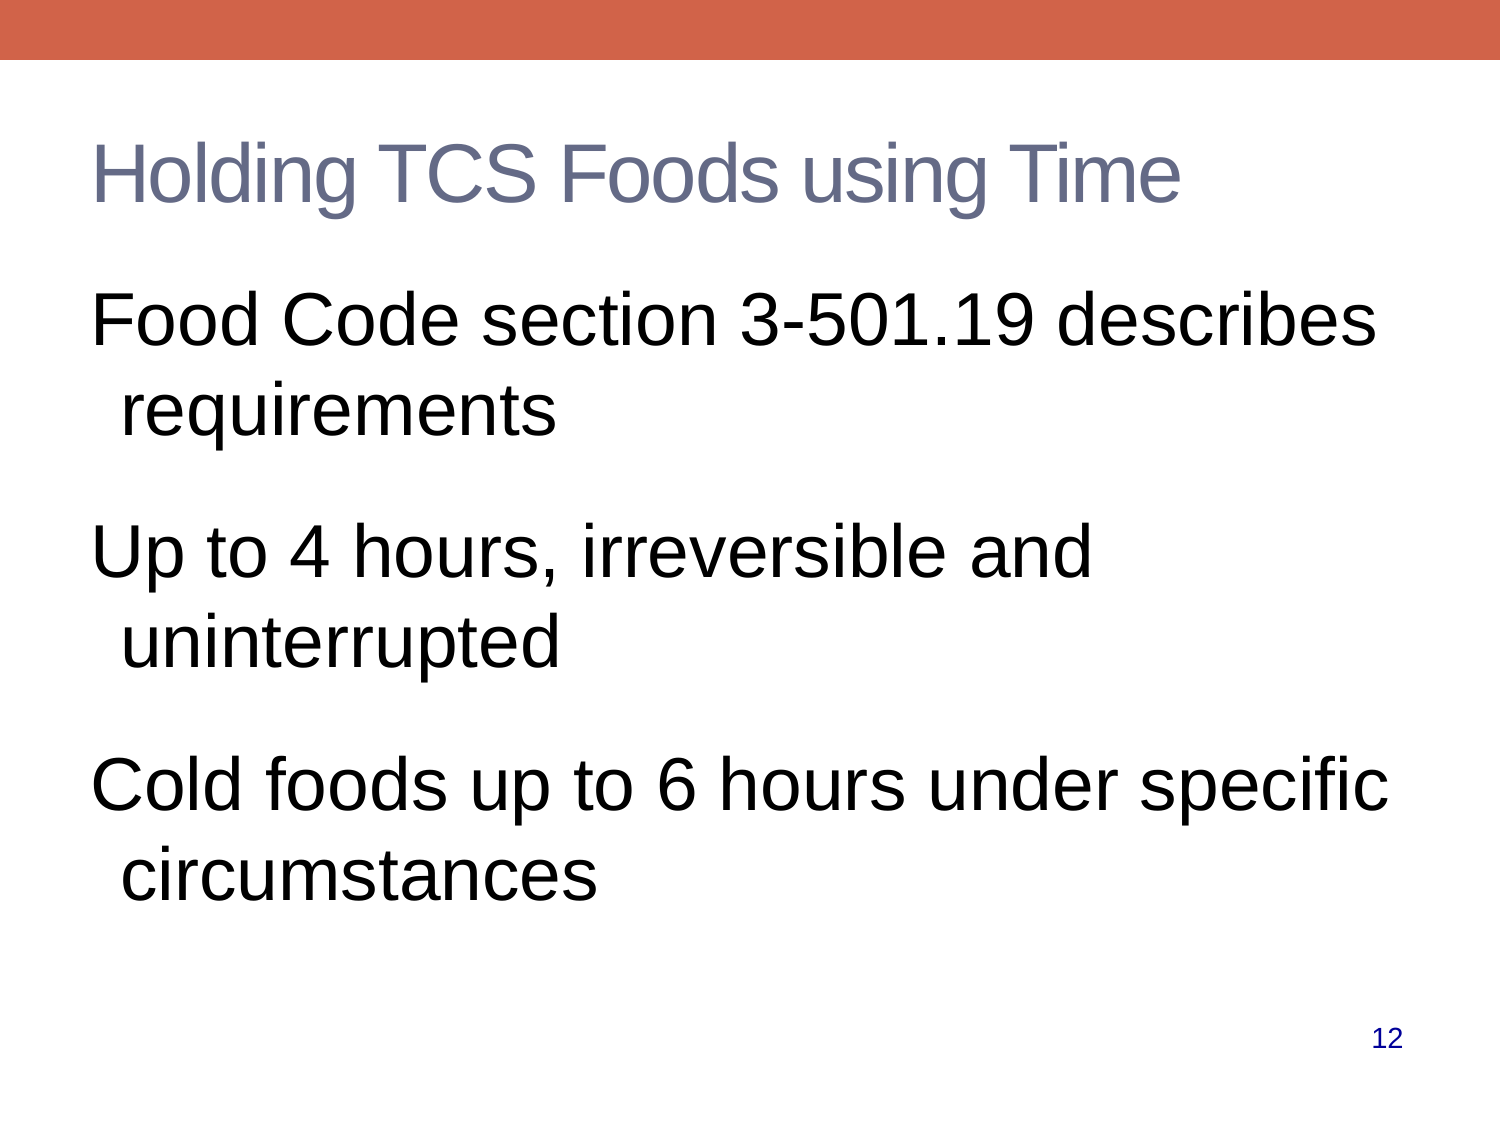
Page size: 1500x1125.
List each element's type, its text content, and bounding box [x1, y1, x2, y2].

list Food Code section 3-501.19 describes requirements Up to 4 hours, irreversible and uninterrupted Cold foods up to 6 hours under specific circumstances [75, 262, 1425, 1063]
text_box 12 [1312, 1012, 1463, 1091]
title Holding TCS Foods using Time [75, 87, 1425, 250]
